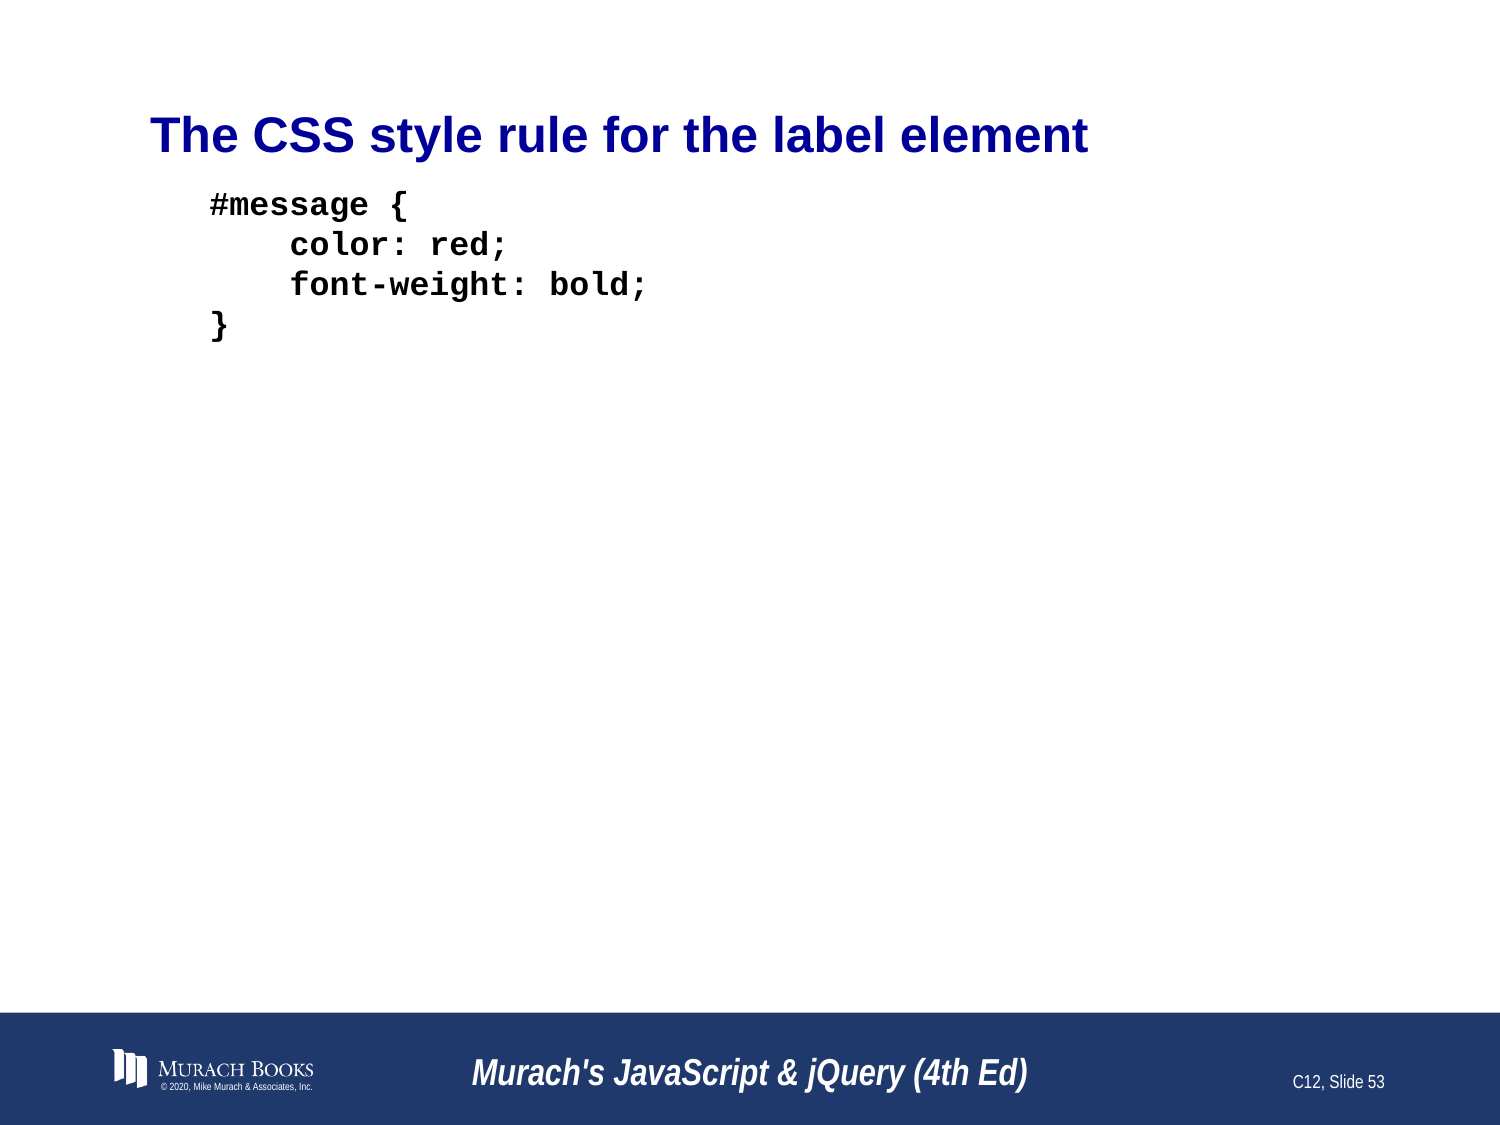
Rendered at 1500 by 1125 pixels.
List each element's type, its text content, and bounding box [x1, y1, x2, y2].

slide_number C12, Slide 53 [1087, 1025, 1400, 1100]
title The CSS style rule for the label element [150, 102, 1350, 164]
list #message { color: red; font-weight: bold; } [137, 174, 1350, 975]
slide_number Murach's JavaScript & jQuery (4th Ed) [463, 1025, 1050, 1100]
footer © 2020, Mike Murach & Associates, Inc. [12, 1025, 463, 1100]
